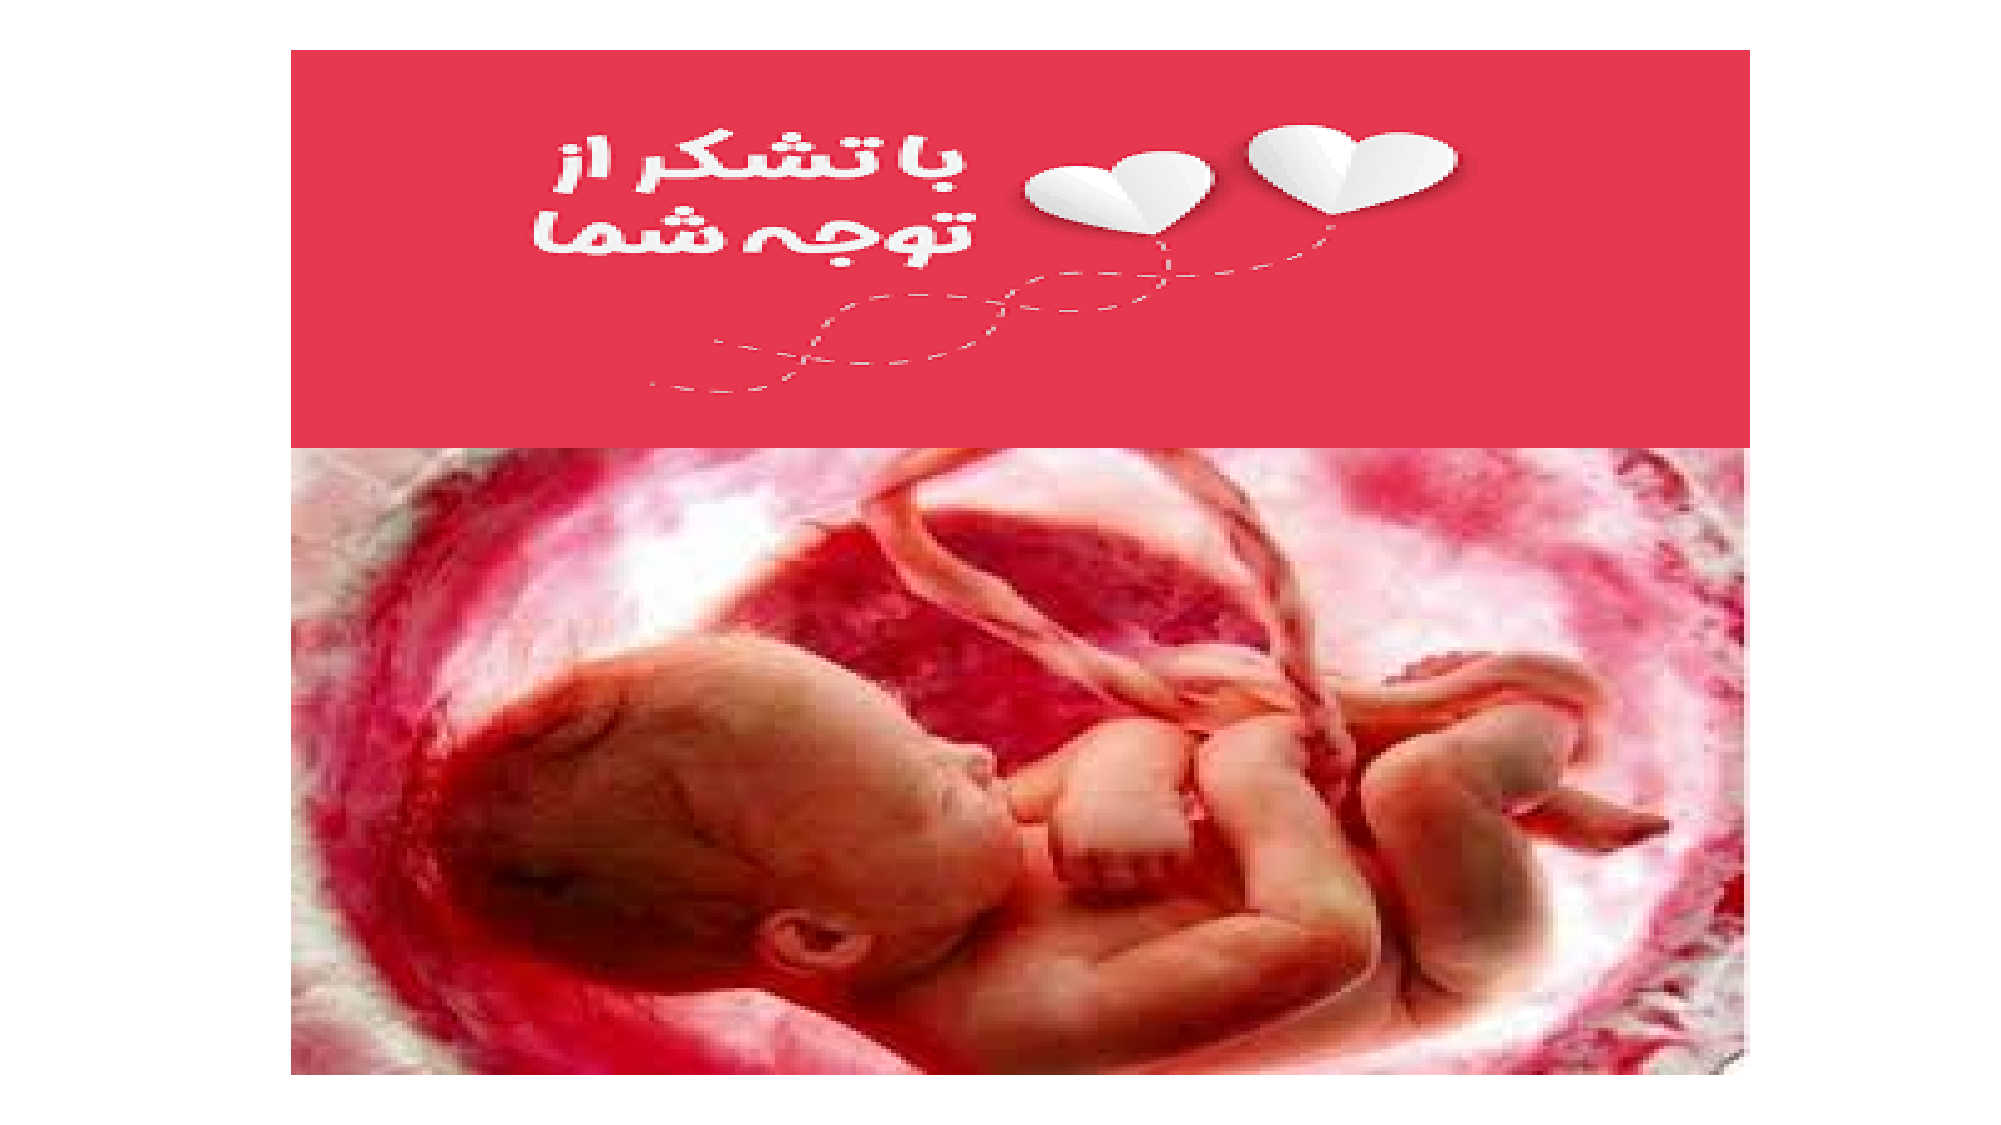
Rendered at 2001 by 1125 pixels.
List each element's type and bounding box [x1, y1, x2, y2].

picture [291, 50, 1750, 448]
list [291, 448, 1750, 1075]
